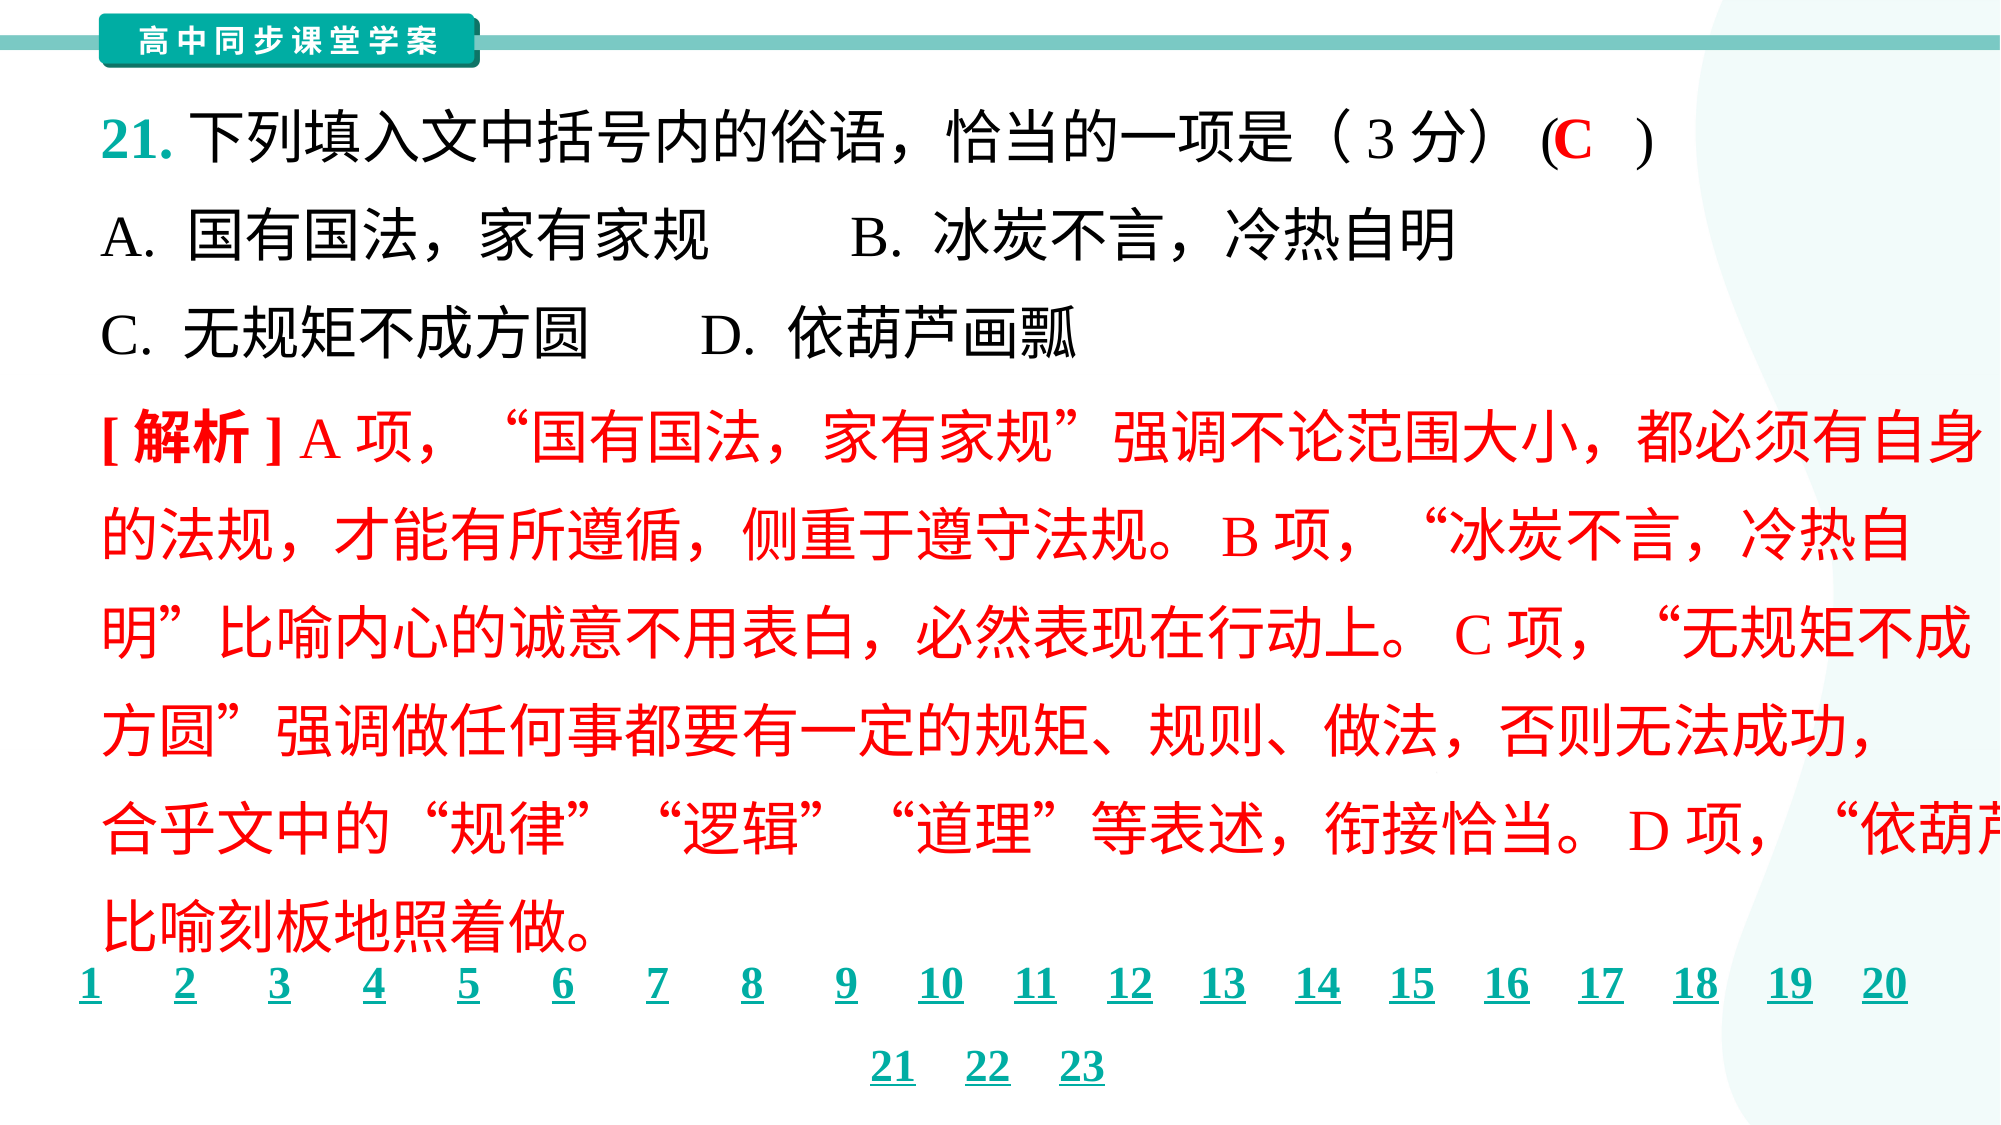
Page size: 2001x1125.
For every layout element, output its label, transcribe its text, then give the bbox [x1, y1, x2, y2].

text_box 21.下列填入文中括号内的俗语，恰当的一项是（3分）( ) [1616, 76, 1899, 170]
text_box 21.下列填入文中括号内的俗语，恰当的一项是（3分）( ) [100, 76, 1531, 170]
text_box C [1531, 76, 1616, 170]
text_box [解析] A项，“国有国法，家有家规”强调不论范围大小，都必须有自身 的法规，才能有所遵循，侧重于遵守法规。B项，“冰炭不言，冷热自 明”比喻内心的诚意不用表白，必然表现在行动上。C项，“无规矩不成 方圆”强调做任何事都要有一定的规矩、规则、做法，否则无法成功， 合乎文中的“规律”“逻辑”“道理”等表述，衔接恰当。D项，“依葫芦画瓢” 比喻刻板地照着做。 [100, 372, 1899, 960]
text_box A. 国有国法，家有家规 B. 冰炭不言，冷热自明 C. 无规矩不成方圆 D. 依葫芦画瓢 [100, 170, 1899, 367]
picture [0, 0, 2000, 1125]
